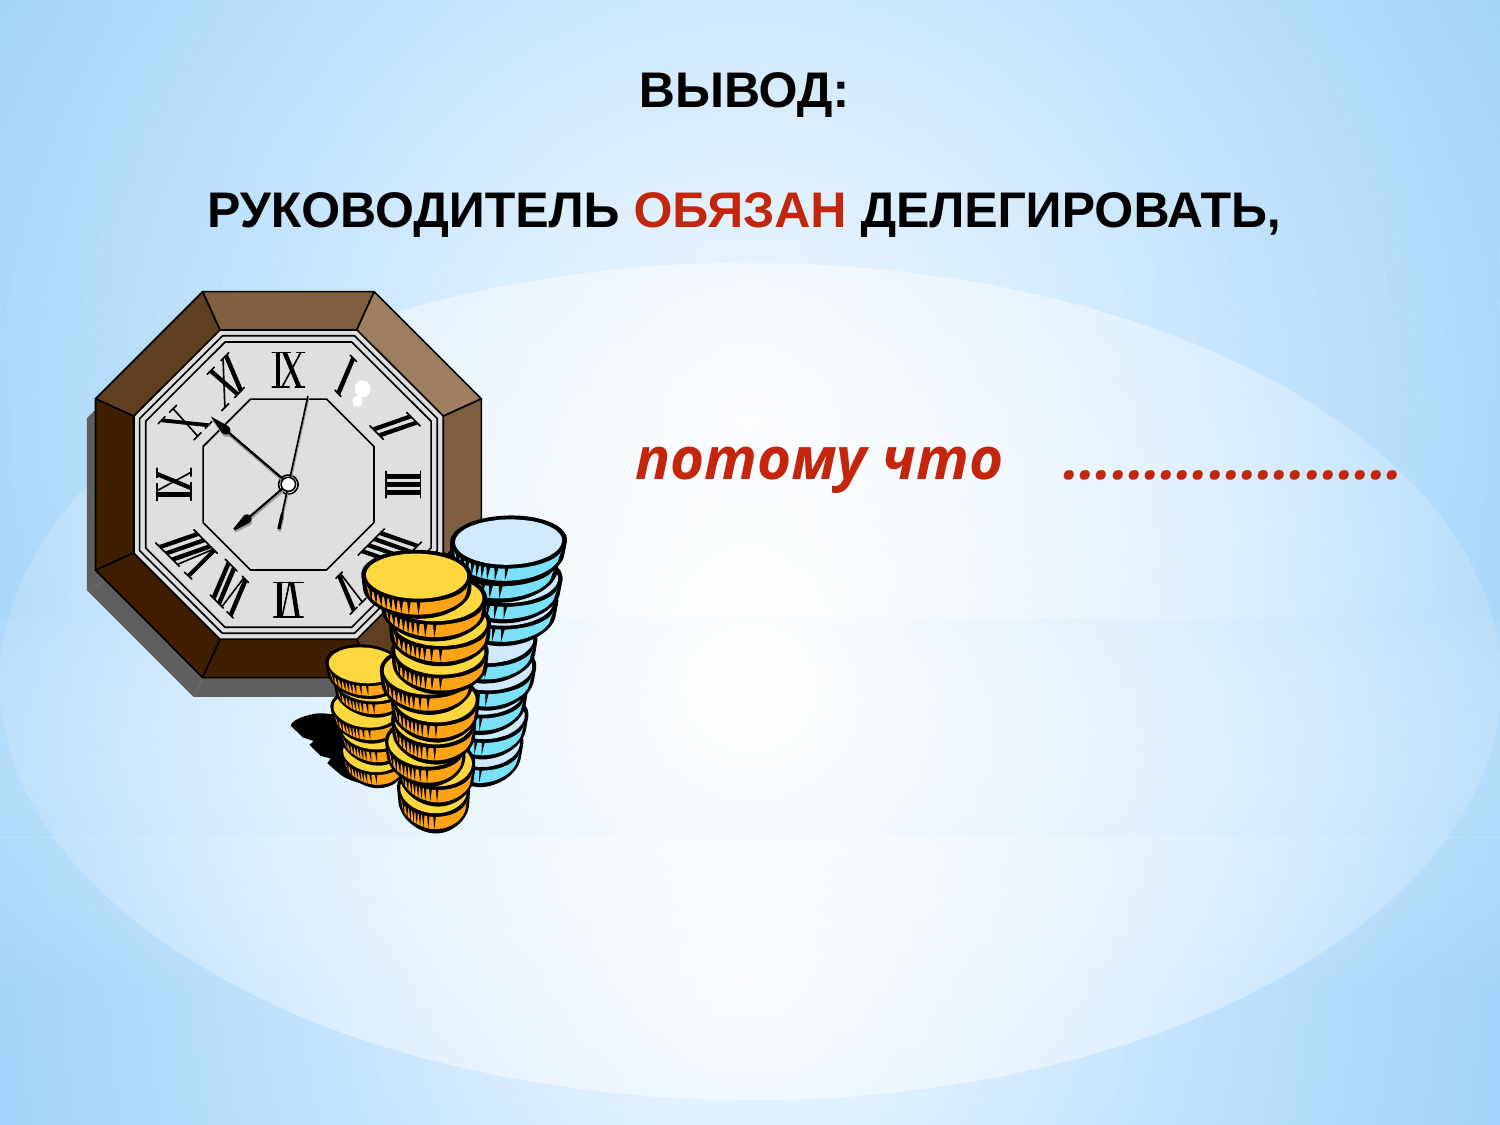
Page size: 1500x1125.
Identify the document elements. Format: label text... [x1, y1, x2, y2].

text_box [289, 515, 570, 835]
title ВЫВОД: РУКОВОДИТЕЛЬ ОБЯЗАН ДЕЛЕГИРОВАТЬ, [53, 50, 1436, 163]
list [86, 289, 483, 698]
list потому что ………………… [584, 237, 1447, 1000]
